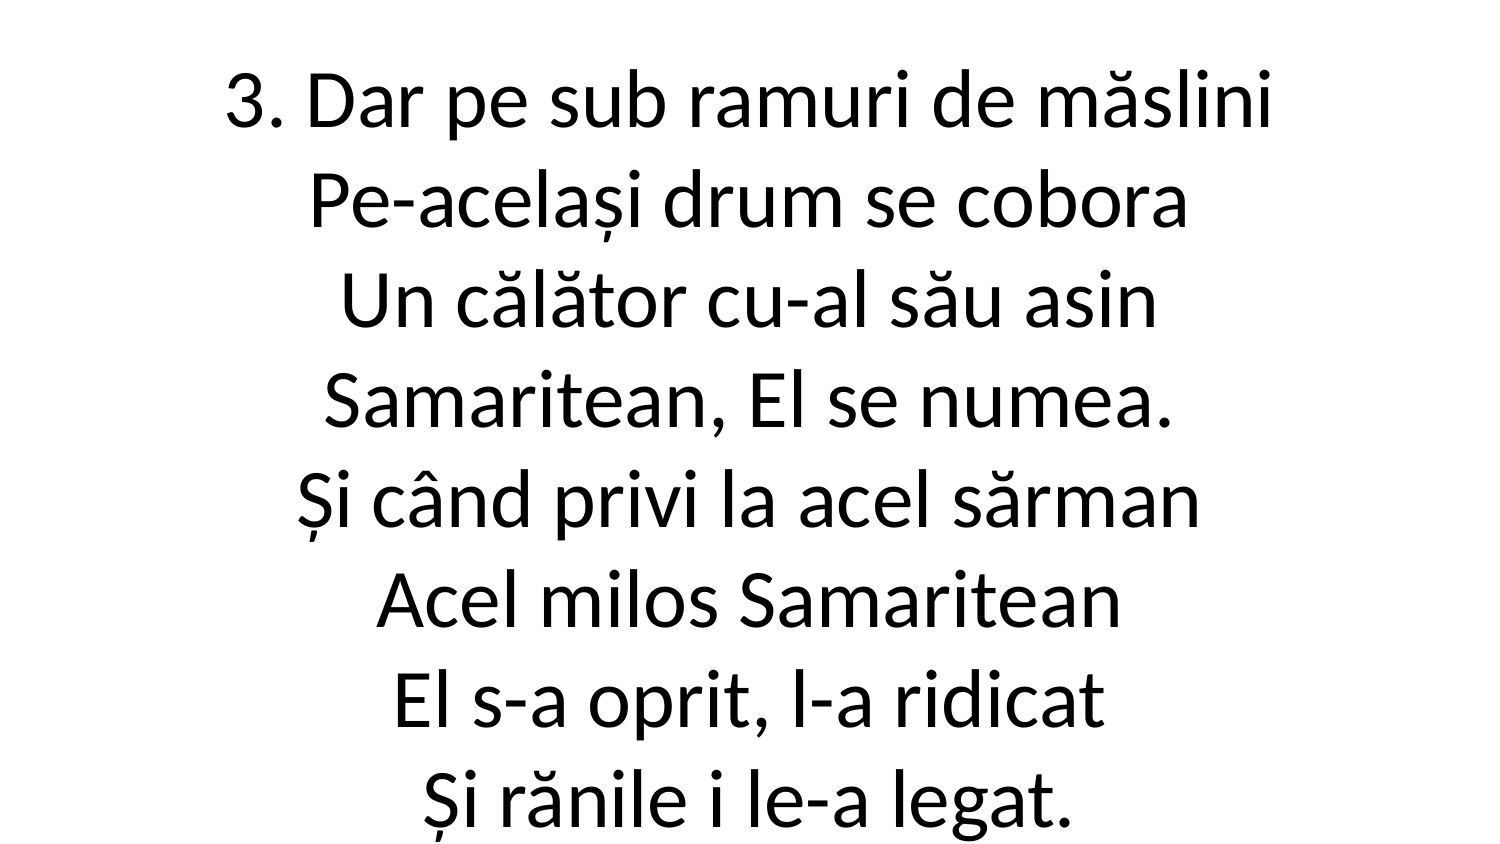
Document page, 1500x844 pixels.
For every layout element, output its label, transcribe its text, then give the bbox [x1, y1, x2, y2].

text_box 3. Dar pe sub ramuri de măslini Pe-același drum se cobora Un călător cu-al său asin Samaritean, El se numea. Și când privi la acel sărman Acel milos Samaritean El s-a oprit, l-a ridicat Și rănile i le-a legat. [209, 0, 1291, 844]
